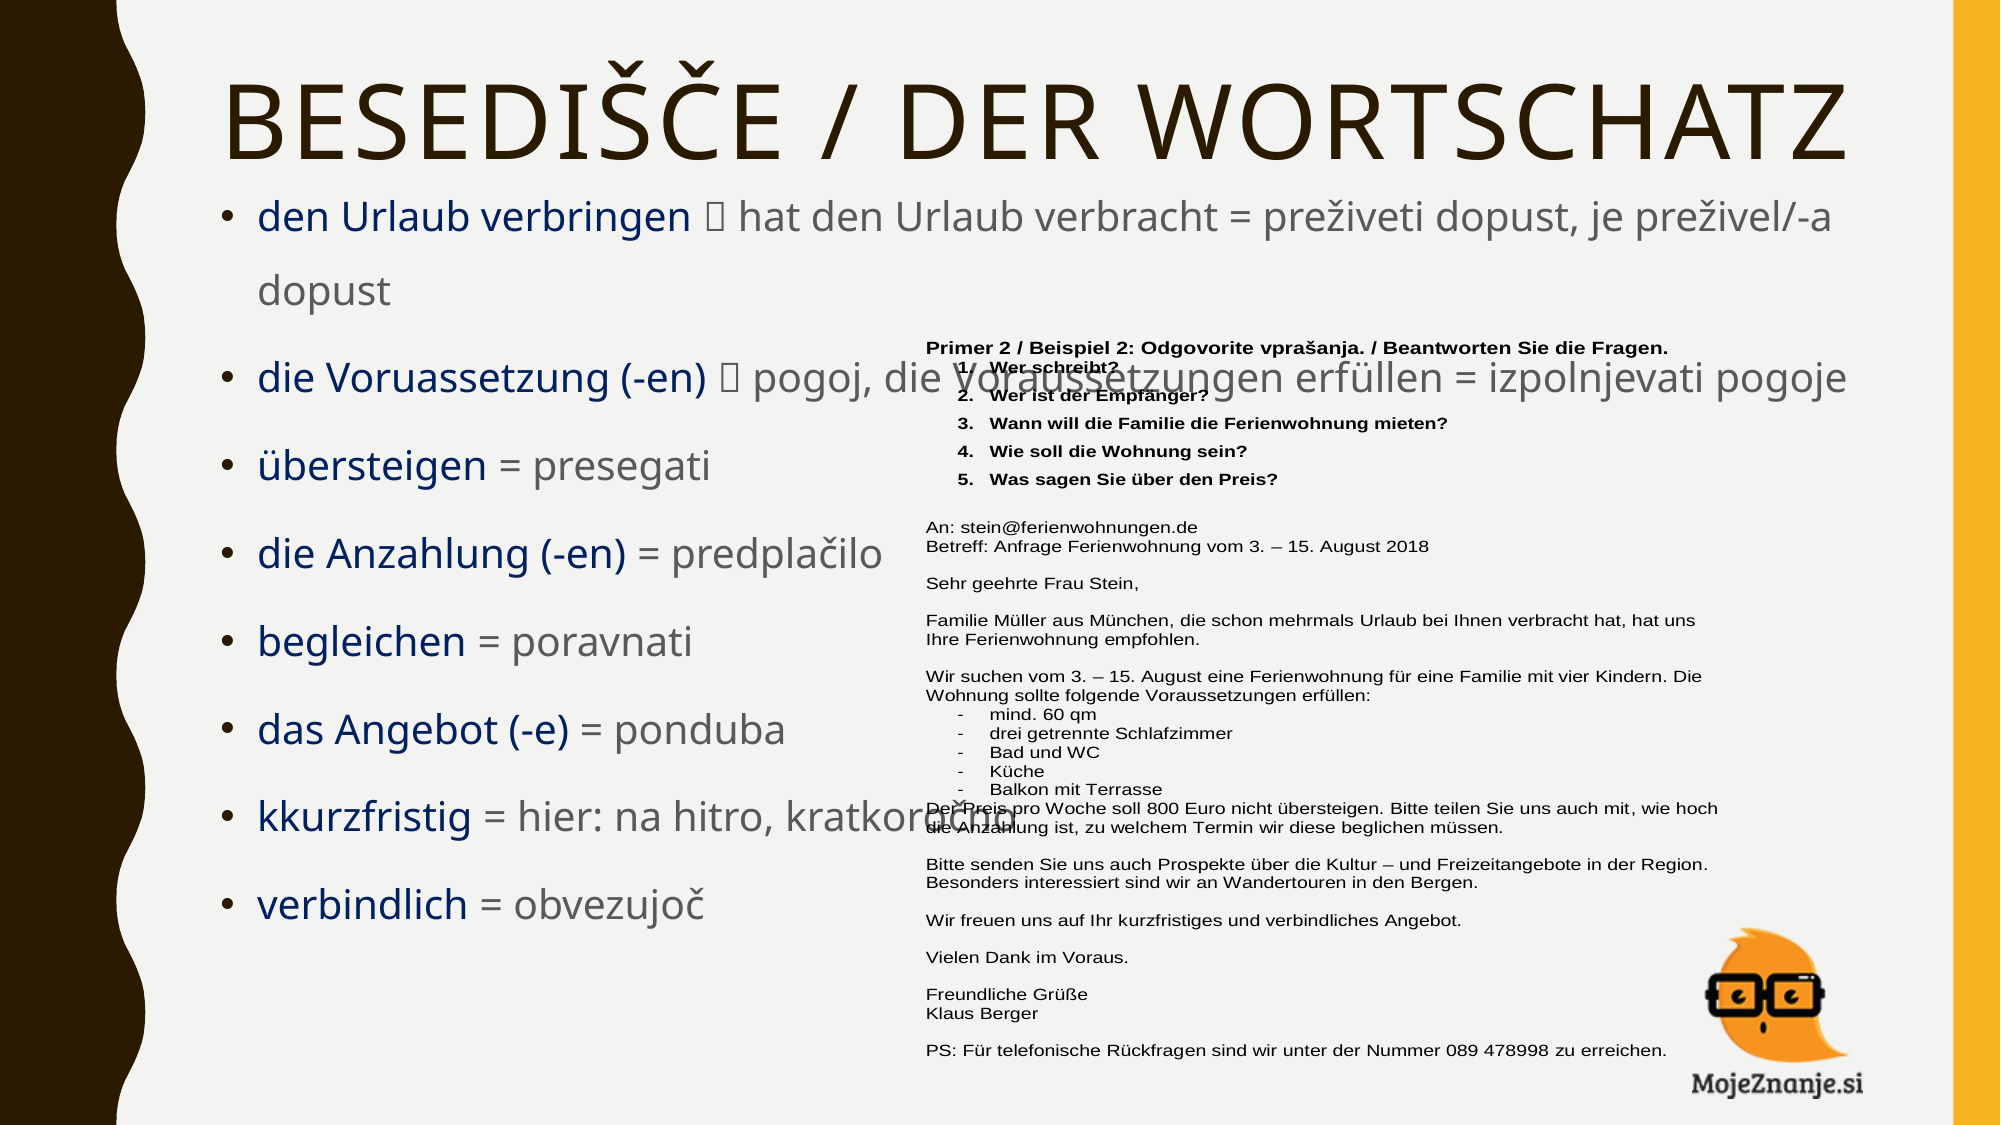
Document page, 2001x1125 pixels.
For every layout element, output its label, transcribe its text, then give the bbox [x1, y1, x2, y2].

list den Urlaub verbringen  hat den Urlaub verbracht = preživeti dopust, je preživel/-a dopust die Voruassetzung (-en)  pogoj, die Voraussetzungen erfüllen = izpolnjevati pogoje übersteigen = presegati die Anzahlung (-en) = predplačilo begleichen = poravnati das Angebot (-e) = ponduba kkurzfristig = hier: na hitro, kratkoročno verbindlich = obvezujoč [205, 158, 1875, 965]
title Besedišče / der wortschatz [205, 62, 1875, 158]
picture [925, 337, 1863, 1099]
